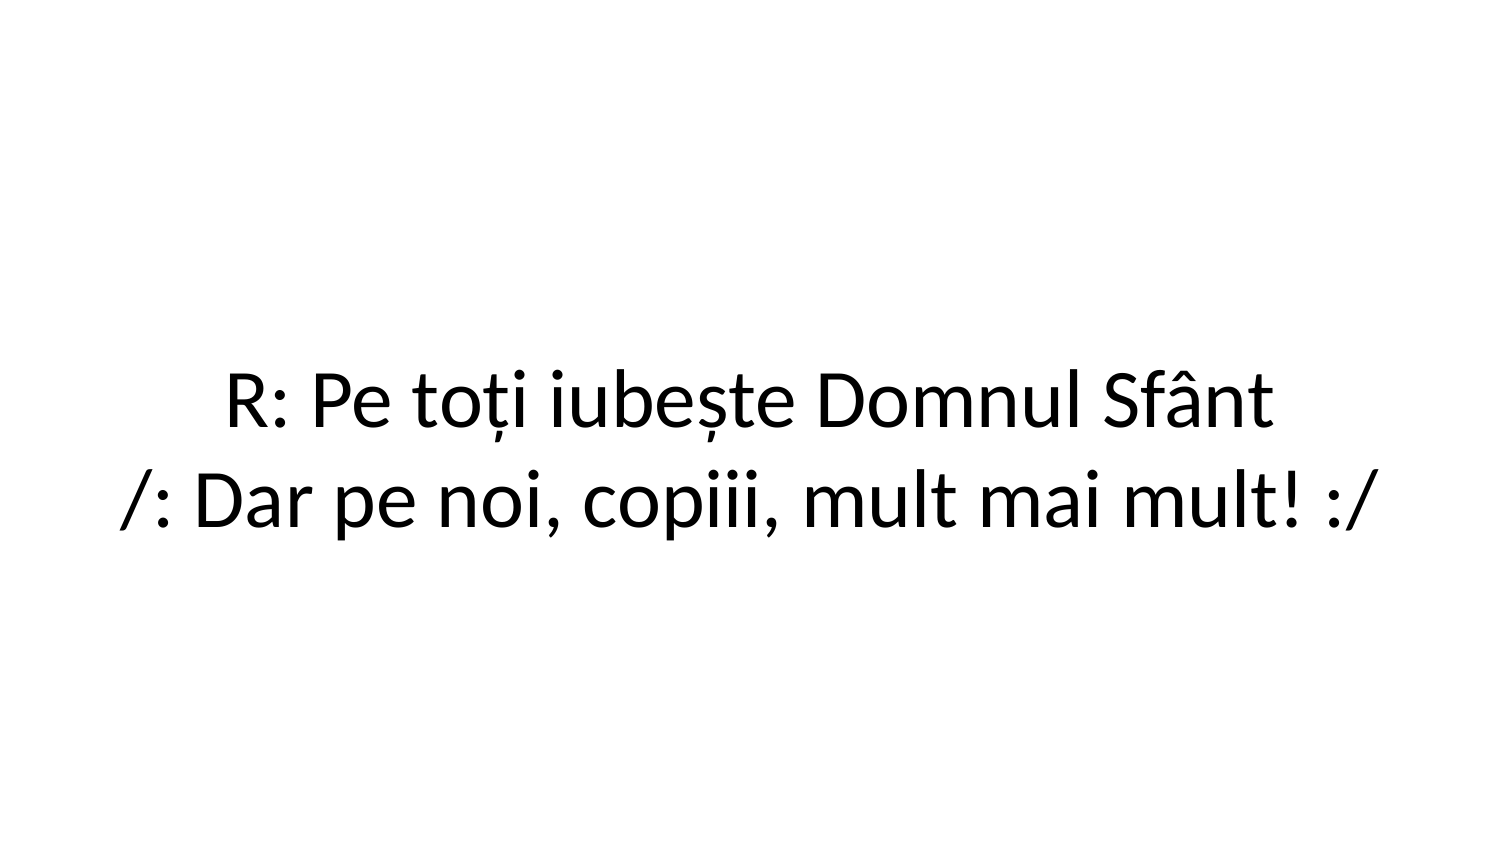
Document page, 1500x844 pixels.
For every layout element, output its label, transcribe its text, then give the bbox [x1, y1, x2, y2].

text_box R: Pe toți iubește Domnul Sfânt /: Dar pe noi, copiii, mult mai mult! :/ [105, 292, 1395, 552]
